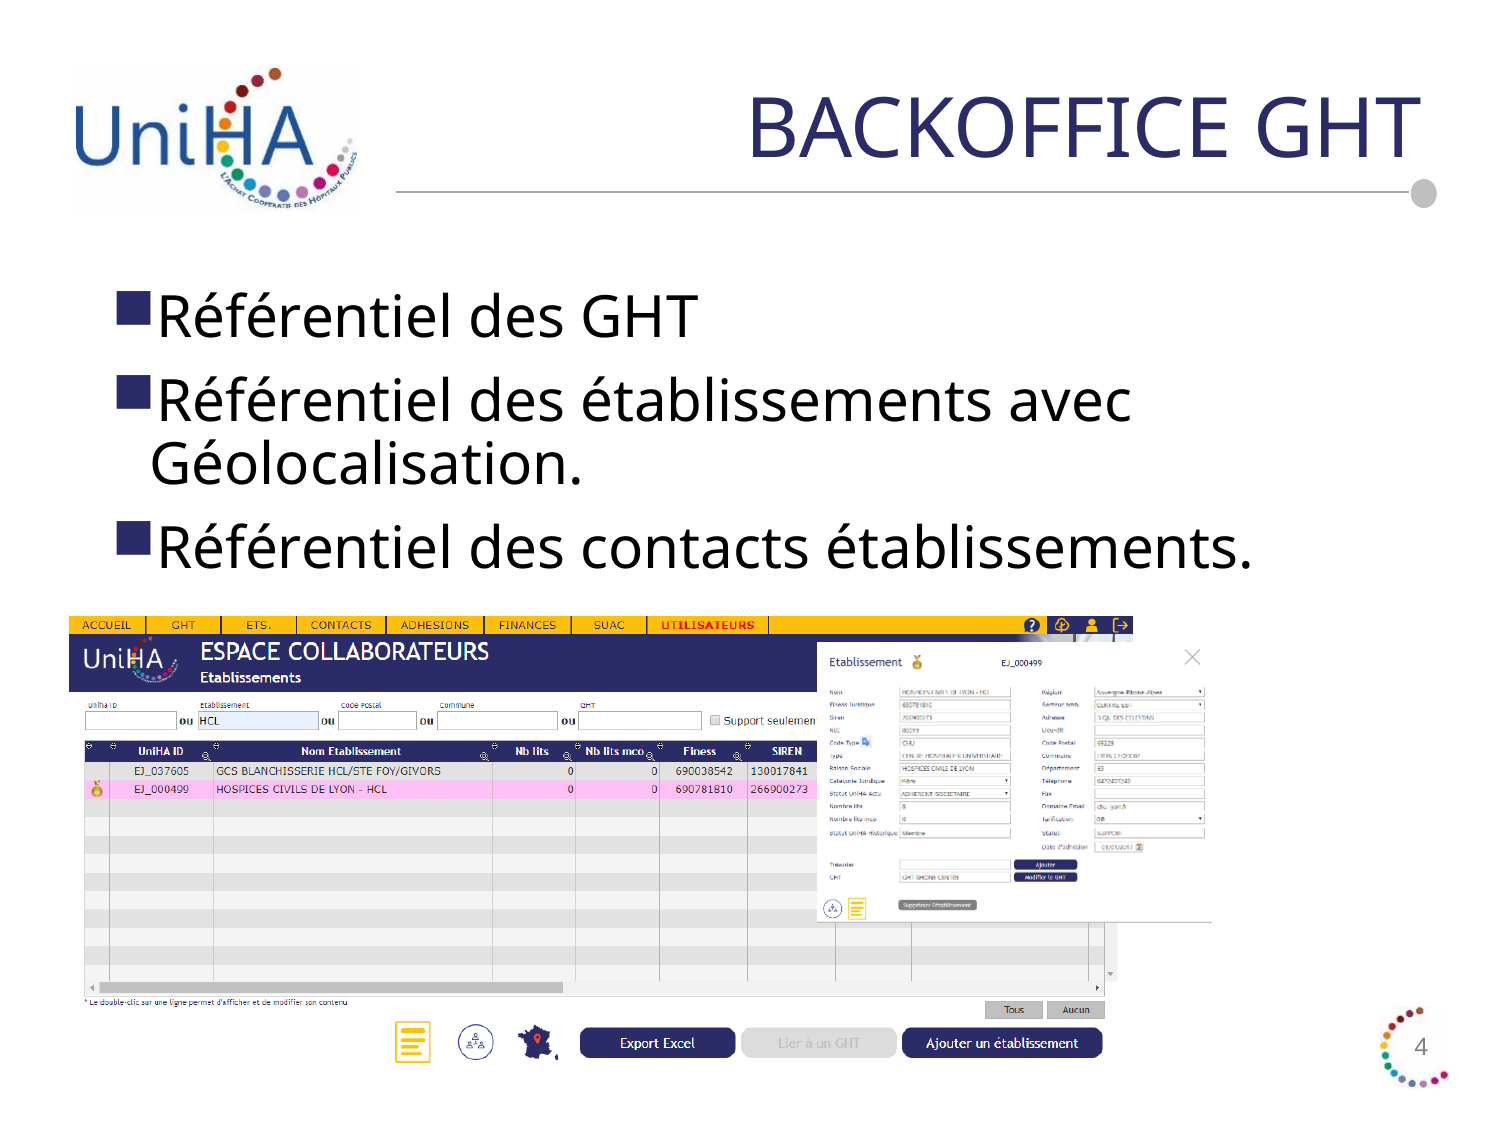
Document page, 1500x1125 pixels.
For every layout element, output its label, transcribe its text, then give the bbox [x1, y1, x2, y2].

picture [1379, 1006, 1449, 1089]
picture [76, 66, 360, 214]
list Référentiel des GHT Référentiel des établissements avec Géolocalisation. Référentiel des contacts établissements. [97, 280, 1361, 606]
title BACKOFFICE GHT [371, 78, 1437, 171]
picture [69, 615, 1212, 1074]
